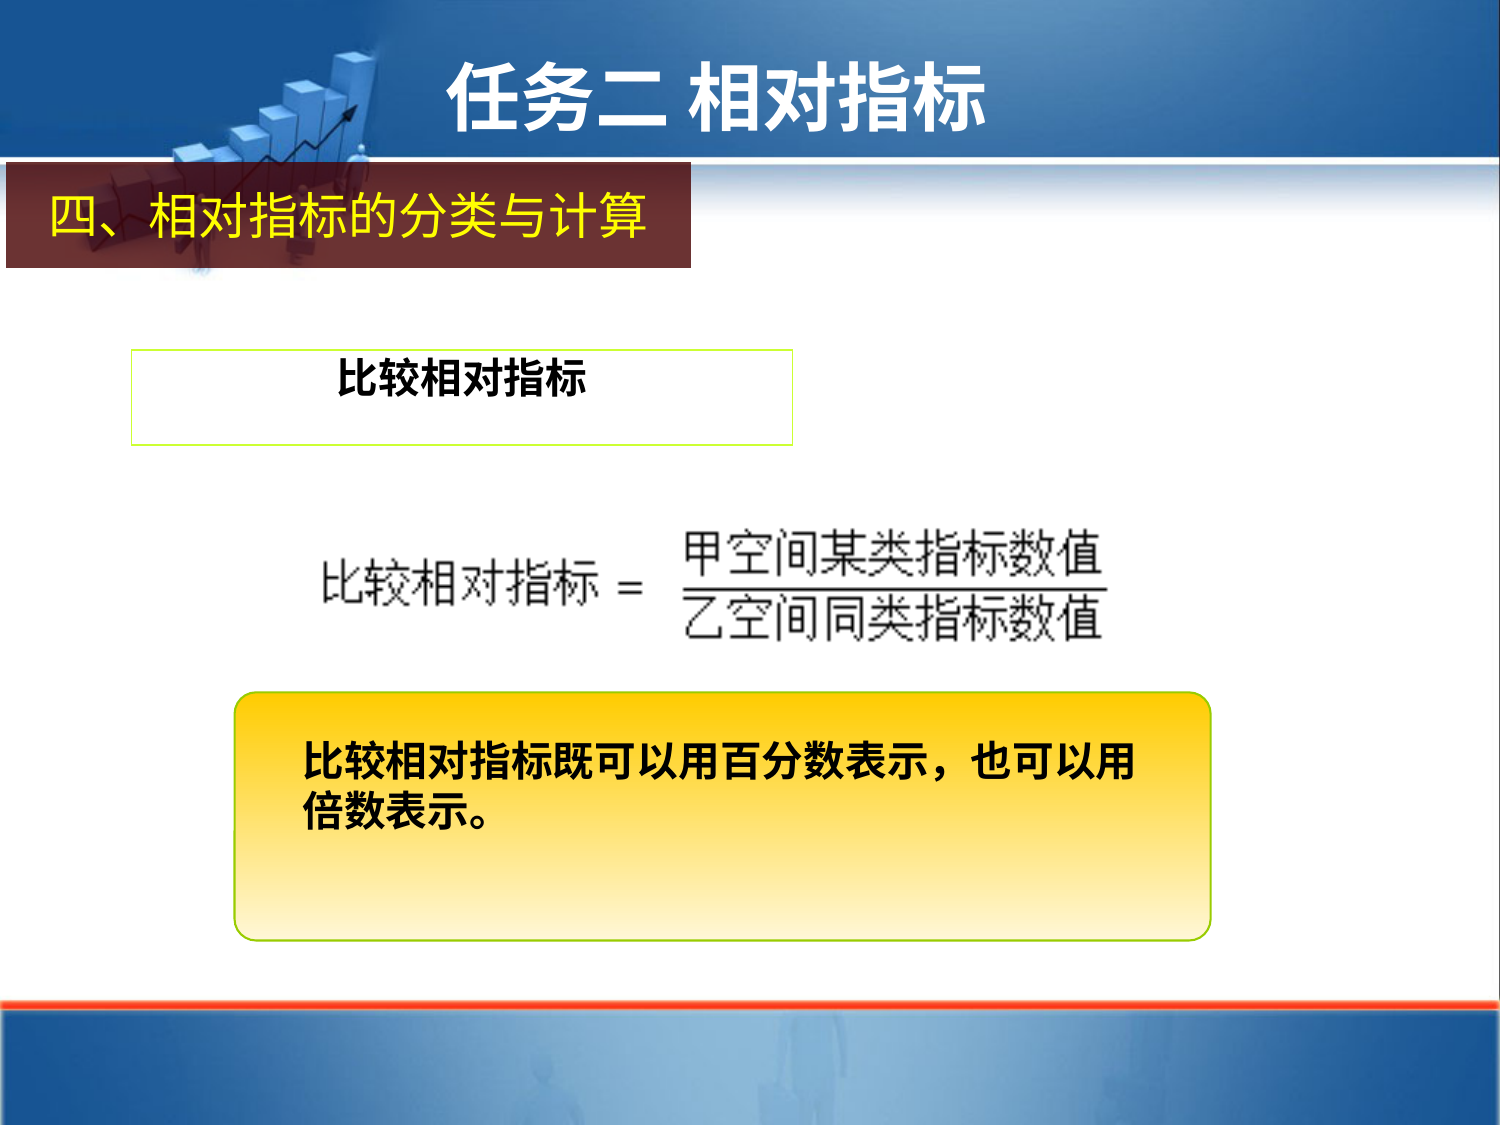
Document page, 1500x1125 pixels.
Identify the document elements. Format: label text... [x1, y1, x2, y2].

picture [0, 0, 1500, 1125]
text_box 四、相对指标的分类与计算 [6, 162, 691, 268]
text_box 任务二 相对指标 [395, 42, 1500, 148]
text_box 比较相对指标 [131, 350, 793, 445]
text_box 比较相对指标既可以用百分数表示，也可以用倍数表示。 [287, 727, 1176, 893]
text_box [234, 692, 1211, 941]
